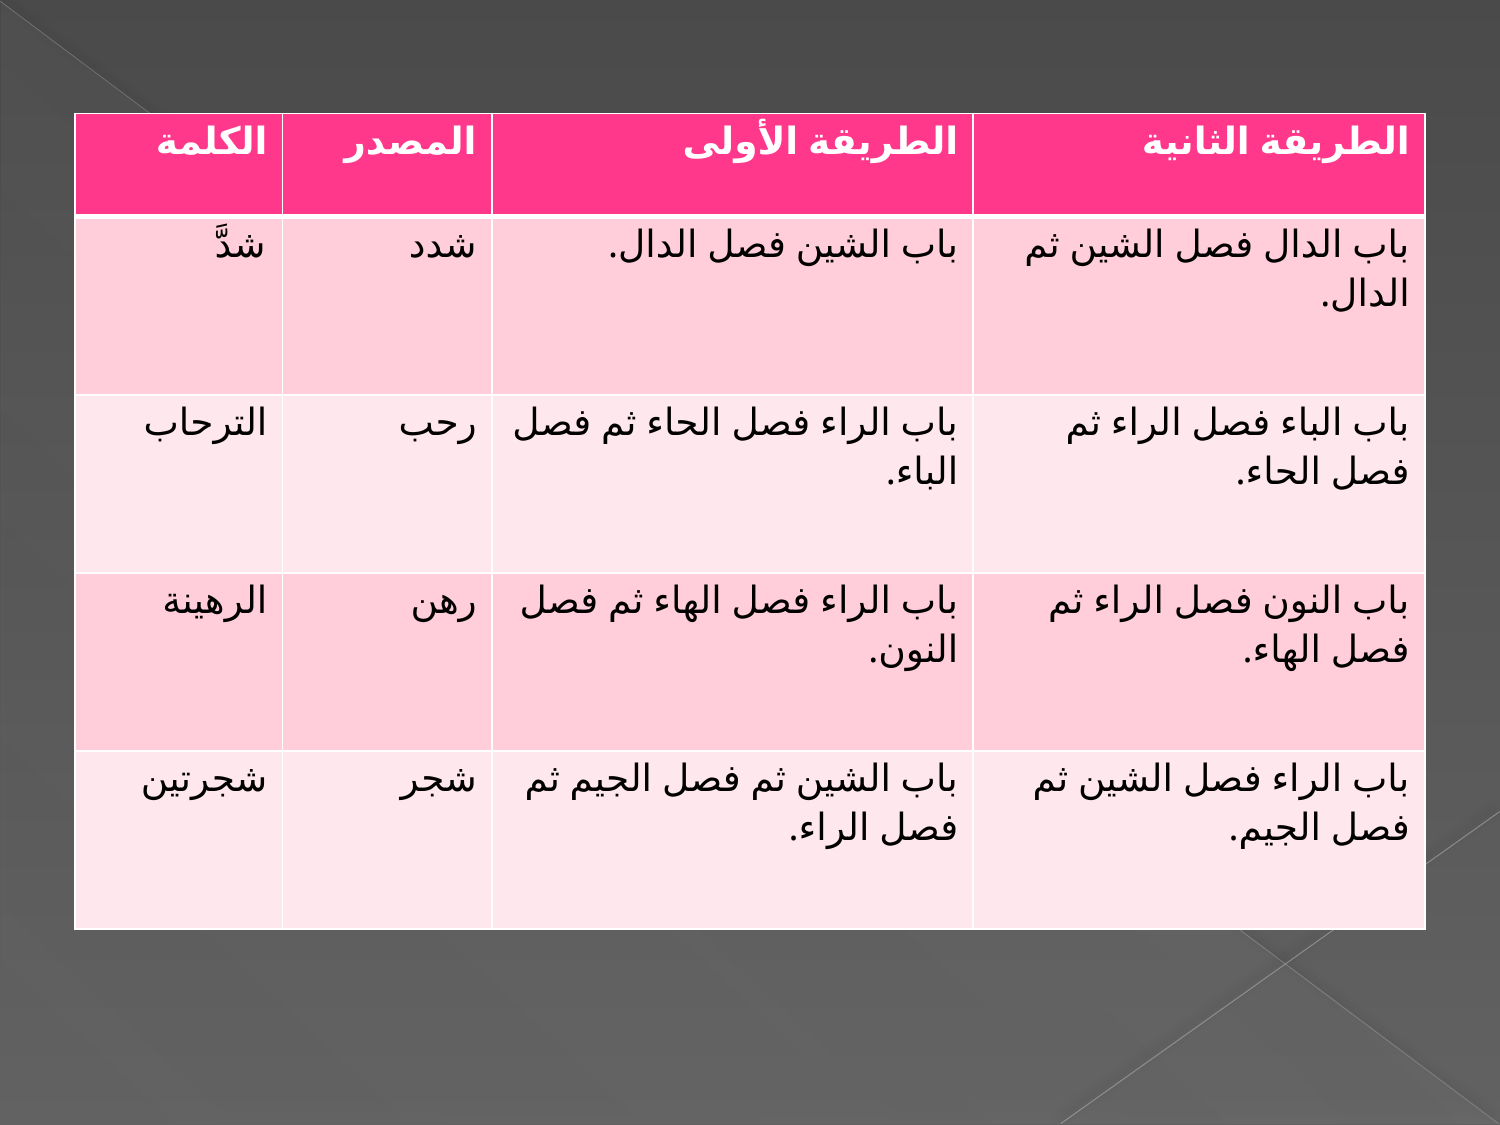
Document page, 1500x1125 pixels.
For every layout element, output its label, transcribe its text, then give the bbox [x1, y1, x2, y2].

table_cell باب النون فصل الراء ثم فصل الهاء. [974, 574, 1424, 750]
table_cell باب الباء فصل الراء ثم فصل الحاء. [974, 396, 1424, 572]
table_cell شدد [283, 219, 491, 394]
table_cell رحب [283, 396, 491, 572]
table_cell باب الشين ثم فصل الجيم ثم فصل الراء. [493, 752, 972, 928]
table_cell باب الراء فصل الحاء ثم فصل الباء. [493, 396, 972, 572]
table_cell باب الراء فصل الهاء ثم فصل النون. [493, 574, 972, 750]
table_cell شجرتين [76, 752, 282, 928]
table_header الطريقة الثانية [974, 114, 1424, 214]
table_header المصدر [283, 114, 491, 214]
table_cell شدَّ [76, 219, 282, 394]
table_cell باب الشين فصل الدال. [493, 219, 972, 394]
table_cell باب الدال فصل الشين ثم الدال. [974, 219, 1424, 394]
table_header الكلمة [76, 114, 282, 214]
table_cell باب الراء فصل الشين ثم فصل الجيم. [974, 752, 1424, 928]
table_cell رهن [283, 574, 491, 750]
table_cell شجر [283, 752, 491, 928]
table_cell الرهينة [76, 574, 282, 750]
table_header الطريقة الأولى [493, 114, 972, 214]
table_cell الترحاب [76, 396, 282, 572]
